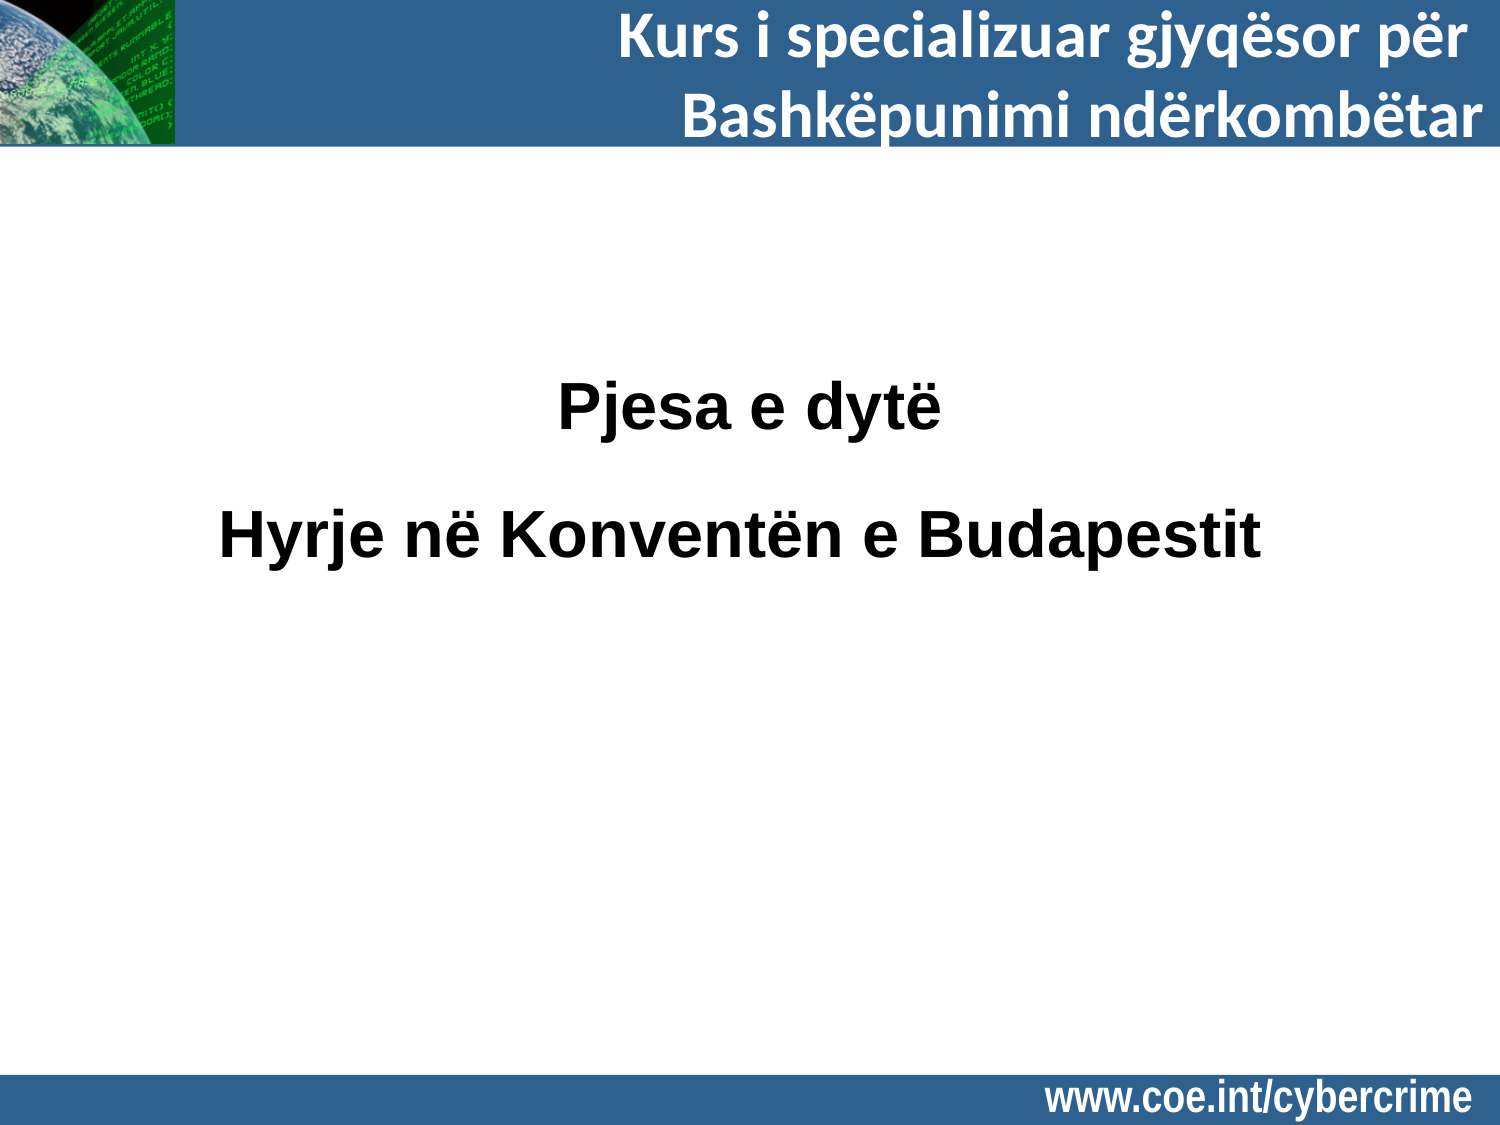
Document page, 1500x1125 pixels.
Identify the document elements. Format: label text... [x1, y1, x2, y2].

text_box Pjesa e dytë Hyrje në Konventën e Budapestit [50, 371, 1450, 642]
text_box www.coe.int/cybercrime [1030, 1059, 1500, 1125]
text_box Kurs i specializuar gjyqësor për Bashkëpunimi ndërkombëtar [177, 0, 1500, 149]
text_box [0, 1073, 1030, 1125]
picture [0, 0, 175, 144]
